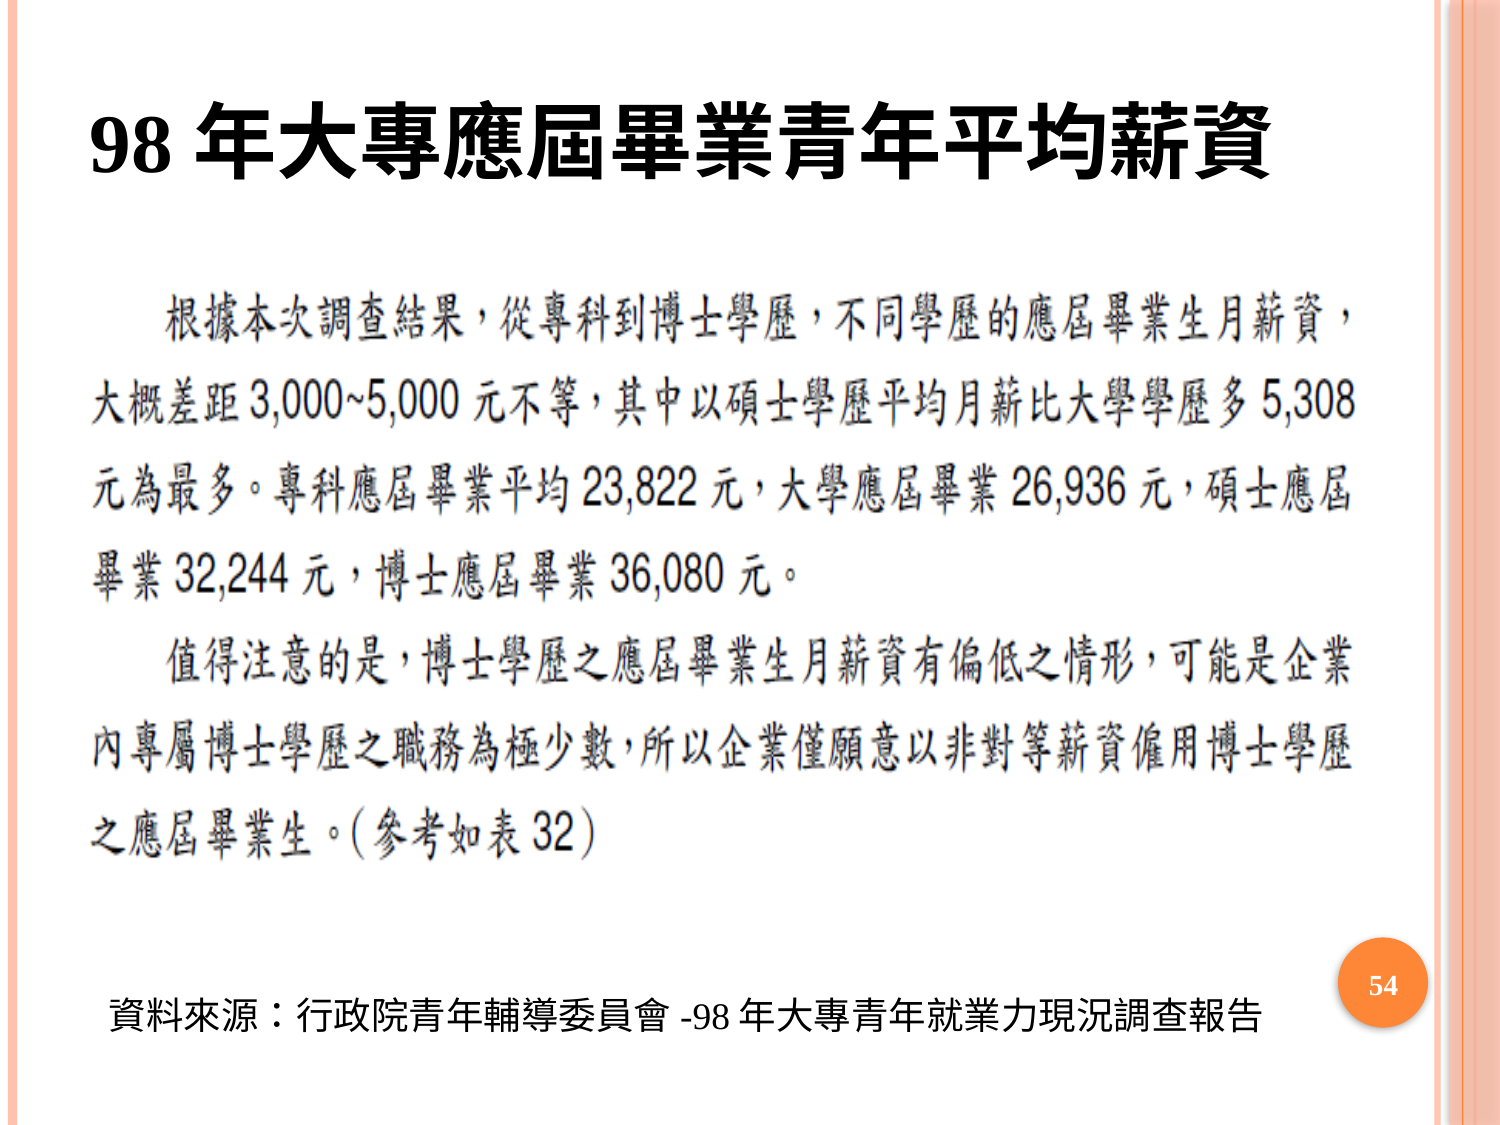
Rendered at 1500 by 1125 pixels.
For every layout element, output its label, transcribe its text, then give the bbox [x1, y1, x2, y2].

title 98年大專應屆畢業青年平均薪資 [75, 45, 1300, 233]
picture [58, 268, 1415, 892]
text_box 資料來源：行政院青年輔導委員會-98年大專青年就業力現況調查報告 [93, 984, 1290, 1045]
slide_number 54 [1333, 940, 1434, 1026]
